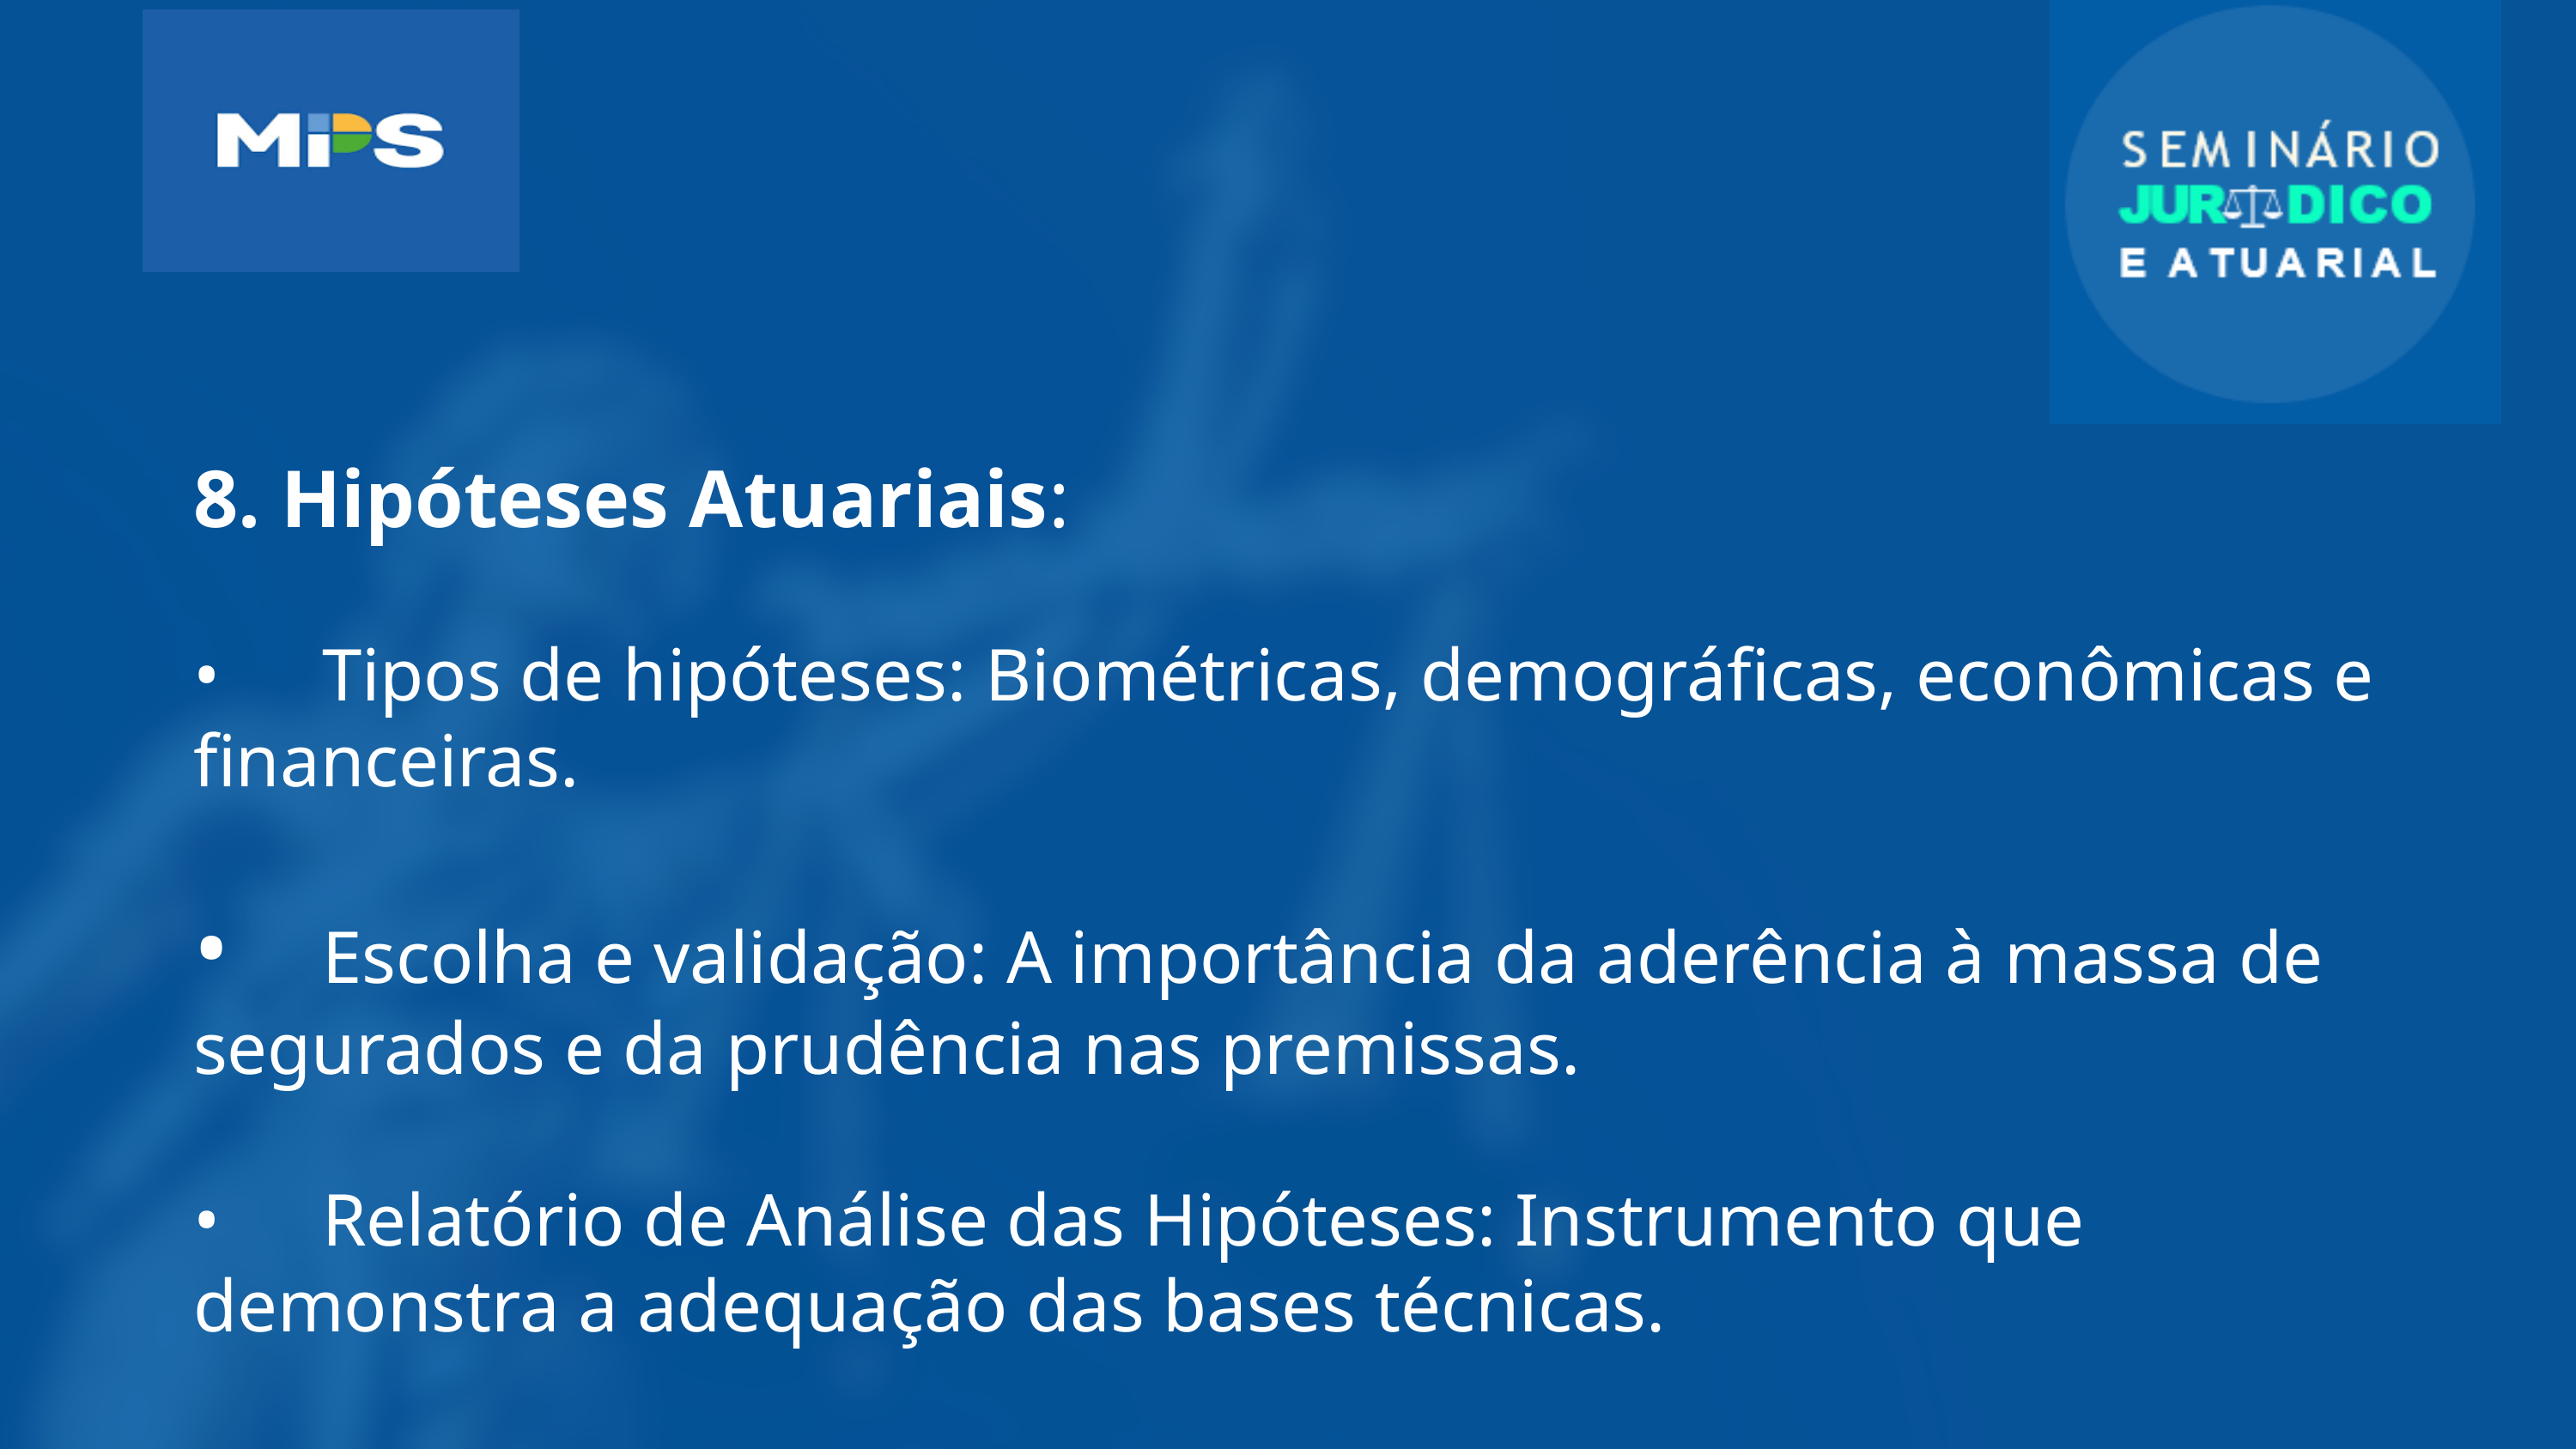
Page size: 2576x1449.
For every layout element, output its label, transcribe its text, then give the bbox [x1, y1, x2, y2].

picture [0, 0, 2576, 1449]
title 8. Hipóteses Atuariais: • Tipos de hipóteses: Biométricas, demográficas, econômicas e financeiras. • Escolha e validação: A importância da aderência à massa de segurados e da prudência nas premissas. • Relatório de Análise das Hipóteses: Instrumento que demonstra a adequação das bases técnicas. [193, 449, 2383, 1449]
